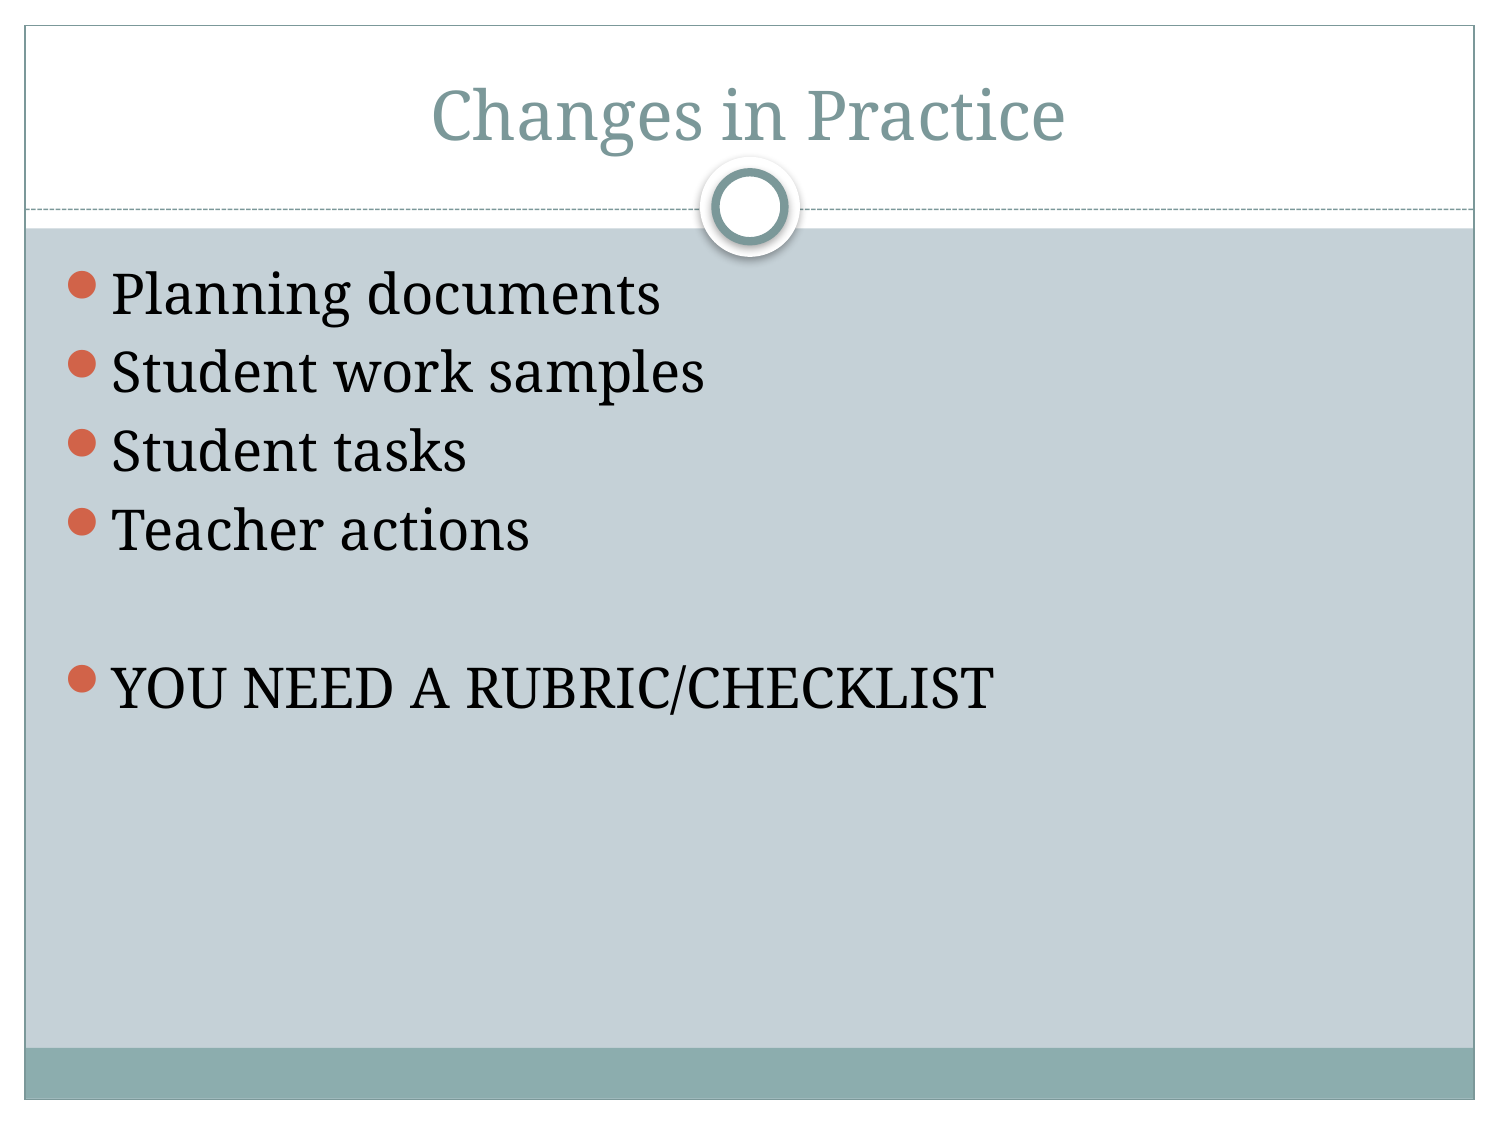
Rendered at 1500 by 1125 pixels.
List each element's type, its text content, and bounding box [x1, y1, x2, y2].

list Planning documents Student work samples Student tasks Teacher actions YOU NEED A RUBRIC/CHECKLIST [49, 250, 1445, 1001]
title Changes in Practice [49, 37, 1450, 162]
